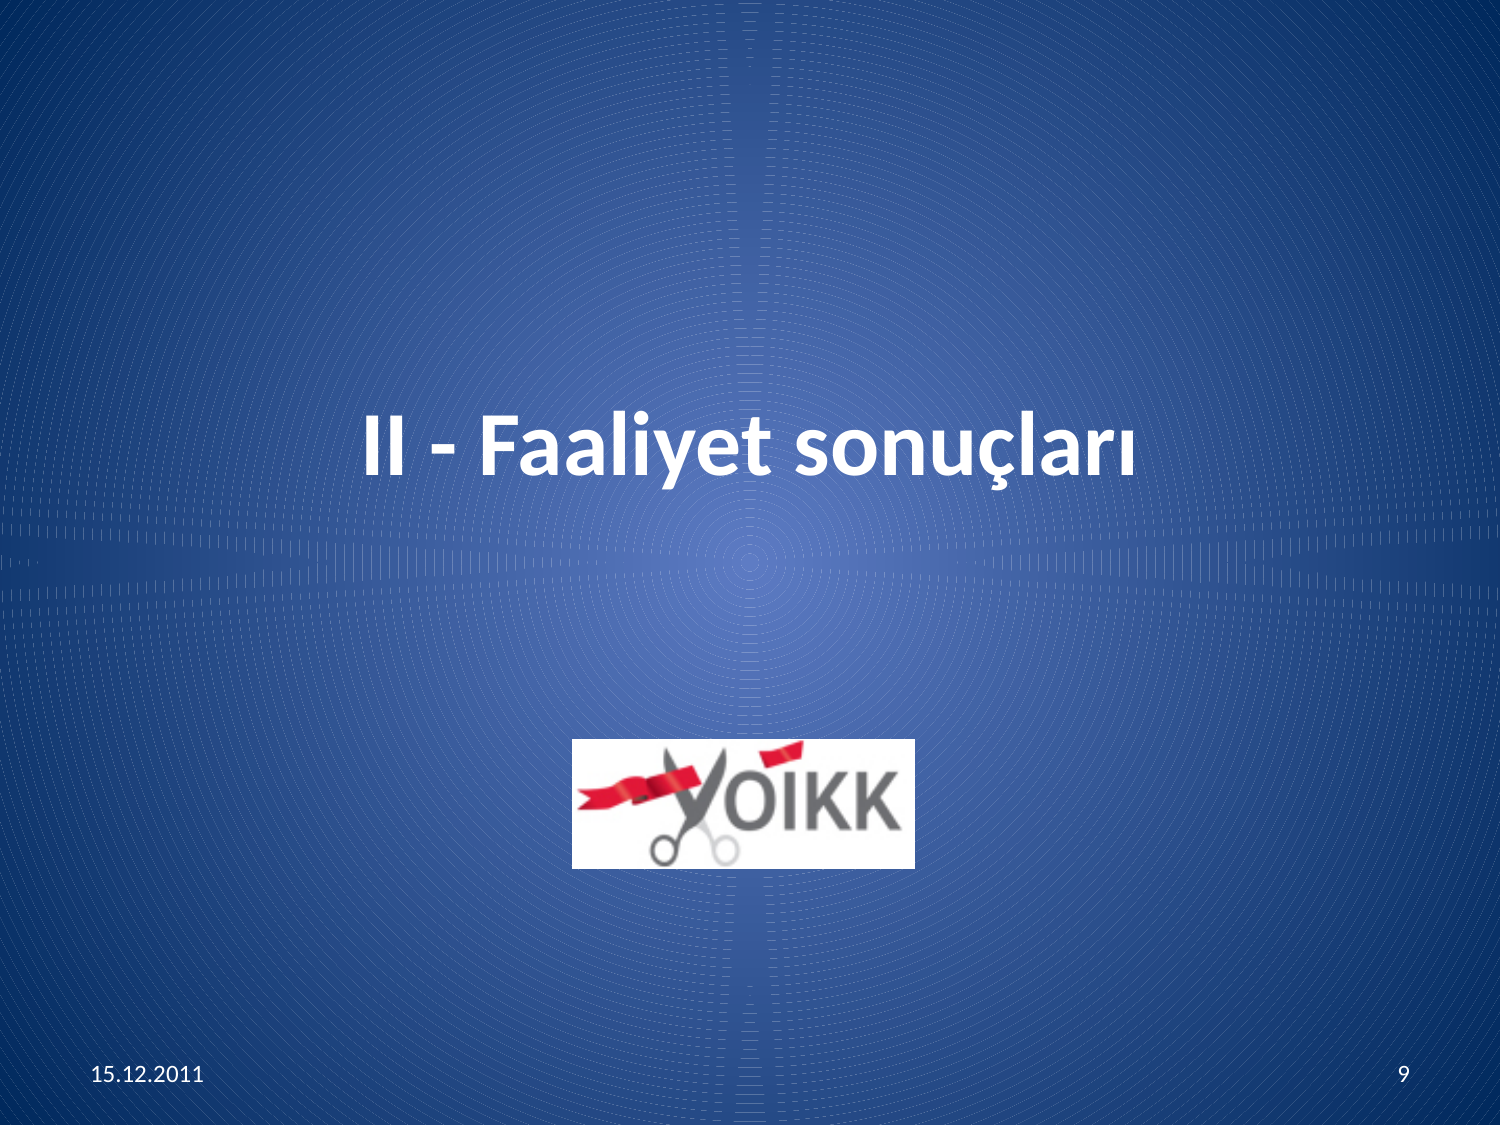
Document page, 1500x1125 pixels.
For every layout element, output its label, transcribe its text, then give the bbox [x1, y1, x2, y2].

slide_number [75, 1042, 425, 1103]
picture [572, 739, 915, 870]
slide_number 9 [1074, 1042, 1425, 1103]
title II - Faaliyet sonuçları [64, 314, 1436, 784]
